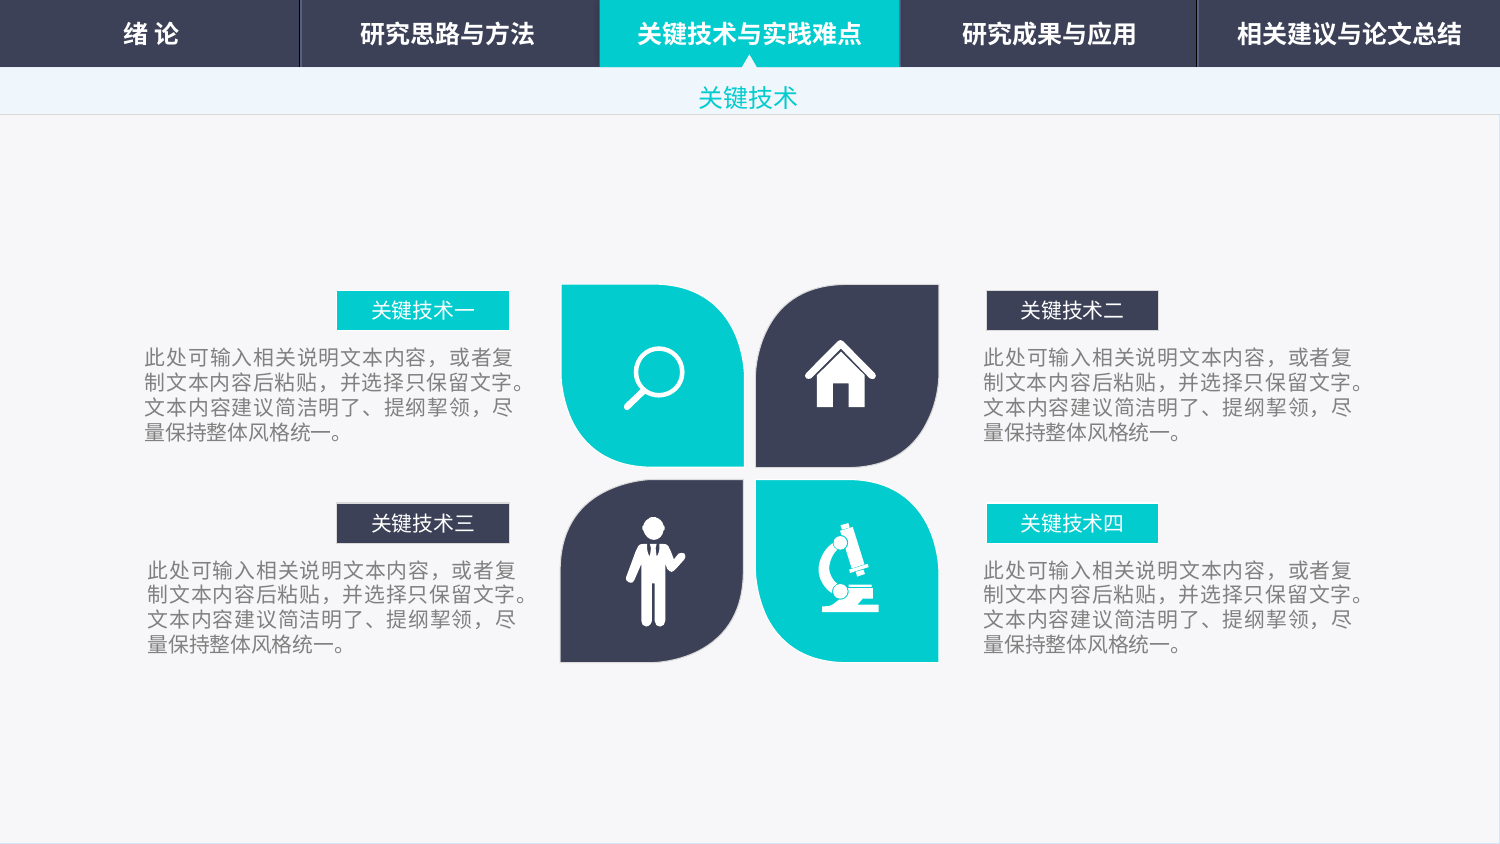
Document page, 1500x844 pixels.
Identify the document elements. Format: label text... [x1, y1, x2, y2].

text_box 关键技术 [683, 59, 814, 120]
text_box 此处可输入相关说明文本内容，或者复制文本内容后粘贴，并选择只保留文字。文本内容建议简洁明了、提纲挈领，尽量保持整体风格统一。 [147, 557, 517, 658]
text_box 研究思路与方法 [297, 9, 599, 59]
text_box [560, 283, 928, 651]
text_box 关键技术一 [334, 288, 511, 333]
text_box 研究成果与应用 [899, 9, 1199, 59]
text_box 绪 论 [0, 9, 297, 59]
text_box 关键技术与实践难点 [599, 9, 899, 59]
text_box 此处可输入相关说明文本内容，或者复制文本内容后粘贴，并选择只保留文字。文本内容建议简洁明了、提纲挈领，尽量保持整体风格统一。 [983, 344, 1353, 445]
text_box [804, 339, 877, 408]
text_box 相关建议与论文总结 [1199, 9, 1500, 59]
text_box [929, 284, 940, 652]
text_box 此处可输入相关说明文本内容，或者复制文本内容后粘贴，并选择只保留文字。文本内容建议简洁明了、提纲挈领，尽量保持整体风格统一。 [983, 557, 1353, 658]
text_box 关键技术四 [984, 501, 1161, 545]
text_box 关键技术三 [334, 501, 511, 545]
text_box 此处可输入相关说明文本内容，或者复制文本内容后粘贴，并选择只保留文字。文本内容建议简洁明了、提纲挈领，尽量保持整体风格统一。 [144, 344, 514, 445]
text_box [818, 522, 879, 613]
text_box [572, 658, 940, 663]
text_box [624, 516, 687, 627]
text_box 关键技术二 [984, 288, 1161, 333]
